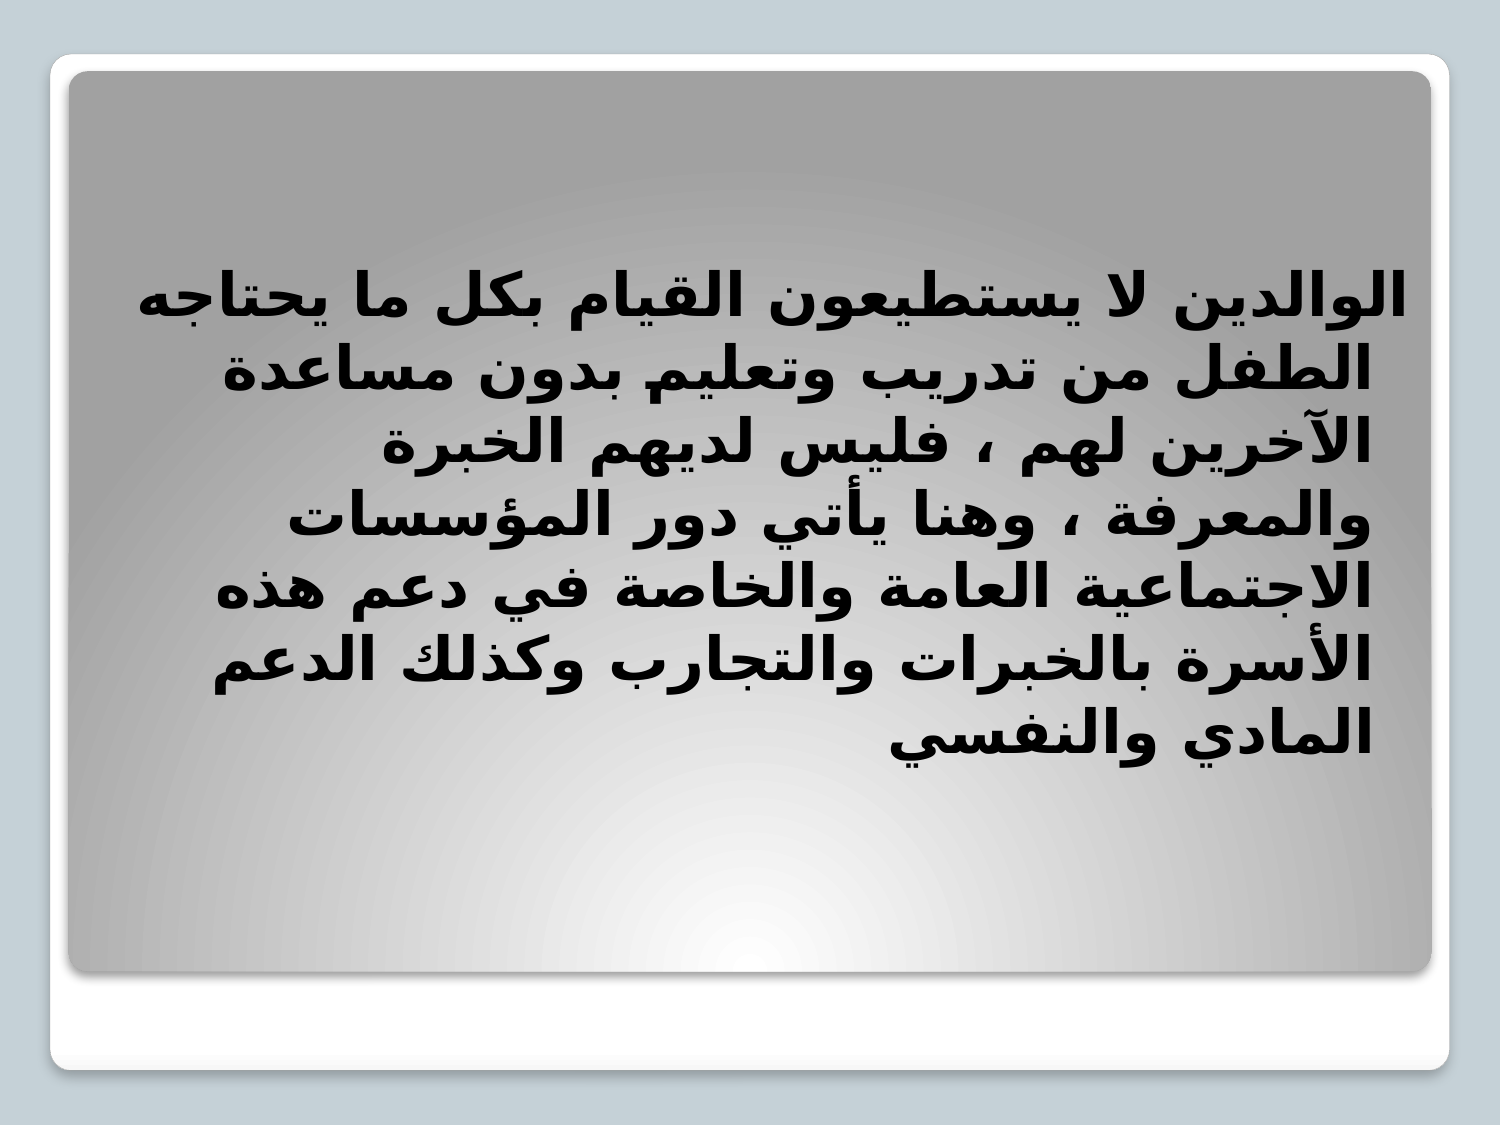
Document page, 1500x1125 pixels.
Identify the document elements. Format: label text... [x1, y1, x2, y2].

list الوالدين لا يستطيعون القيام بكل ما يحتاجه الطفل من تدريب وتعليم بدون مساعدة الآخرين لهم ، فليس لديهم الخبرة والمعرفة ، وهنا يأتي دور المؤسسات الاجتماعية العامة والخاصة في دعم هذه الأسرة بالخبرات والتجارب وكذلك الدعم المادي والنفسي [82, 86, 1425, 774]
